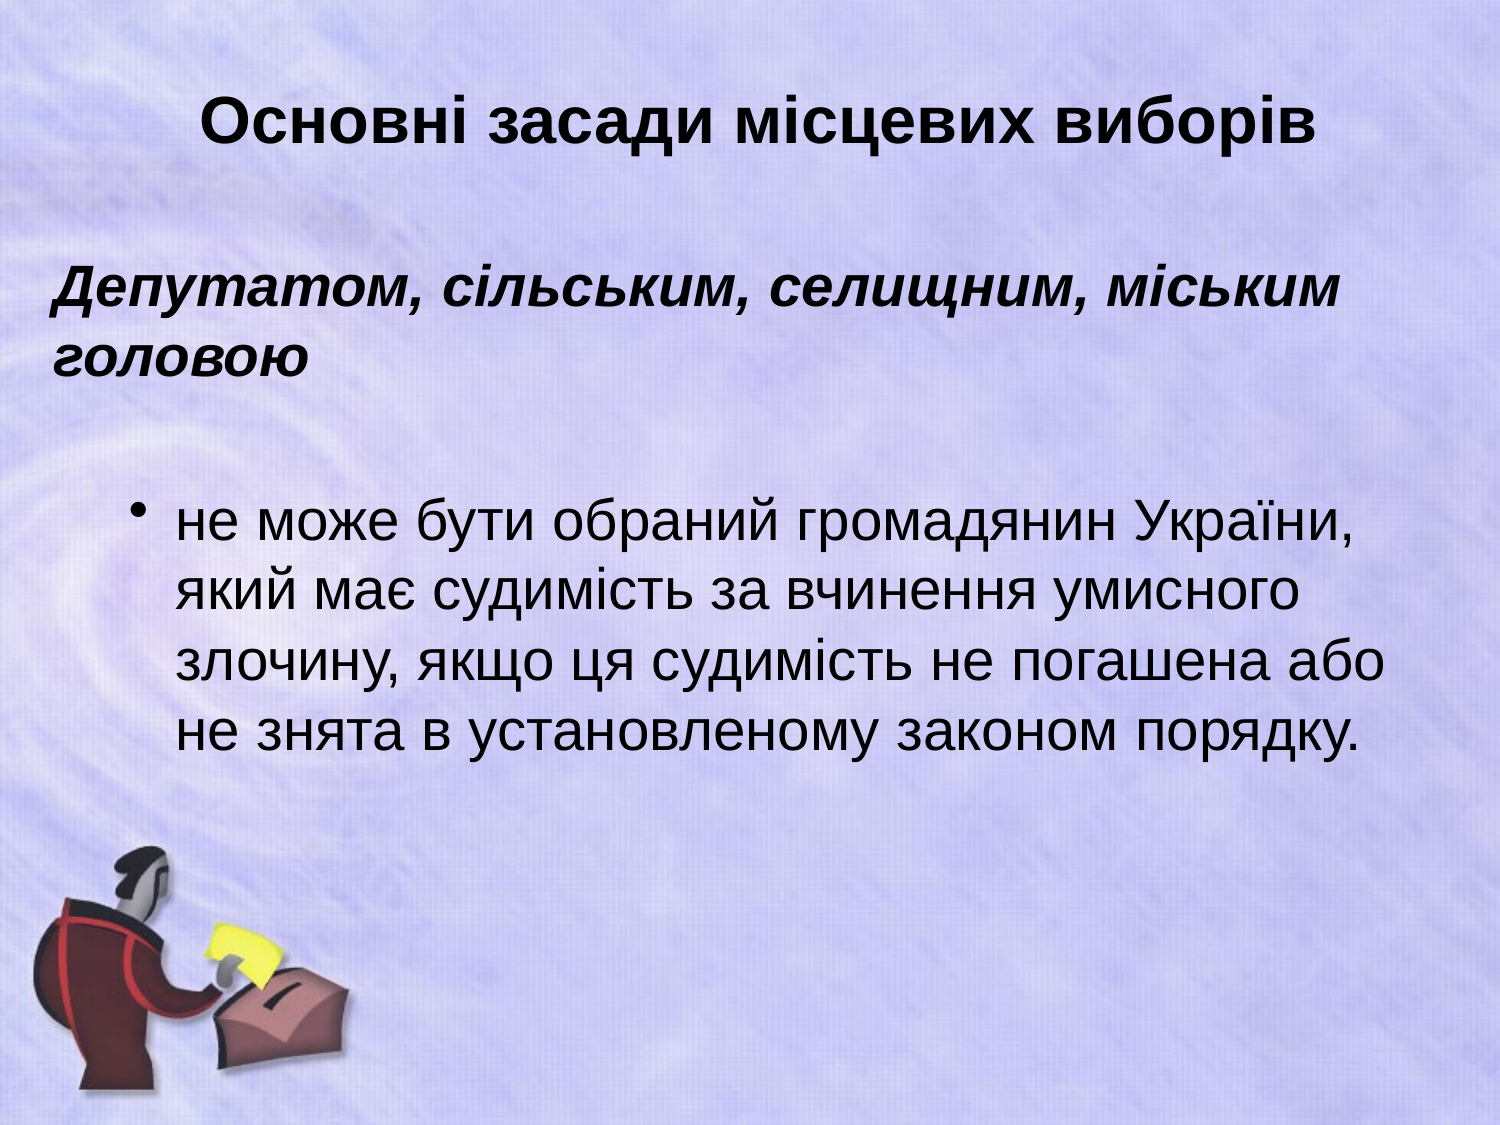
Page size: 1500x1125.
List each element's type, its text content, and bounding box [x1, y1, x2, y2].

picture [0, 0, 1500, 1125]
list Депутатом, сільським, селищним, міським головою не може бути обраний громадянин України, який має судимість за вчинення умисного злочину, якщо ця судимість не погашена або не знята в установленому законом порядку. [38, 168, 1480, 942]
title Основні засади місцевих виборів [38, 44, 1480, 165]
